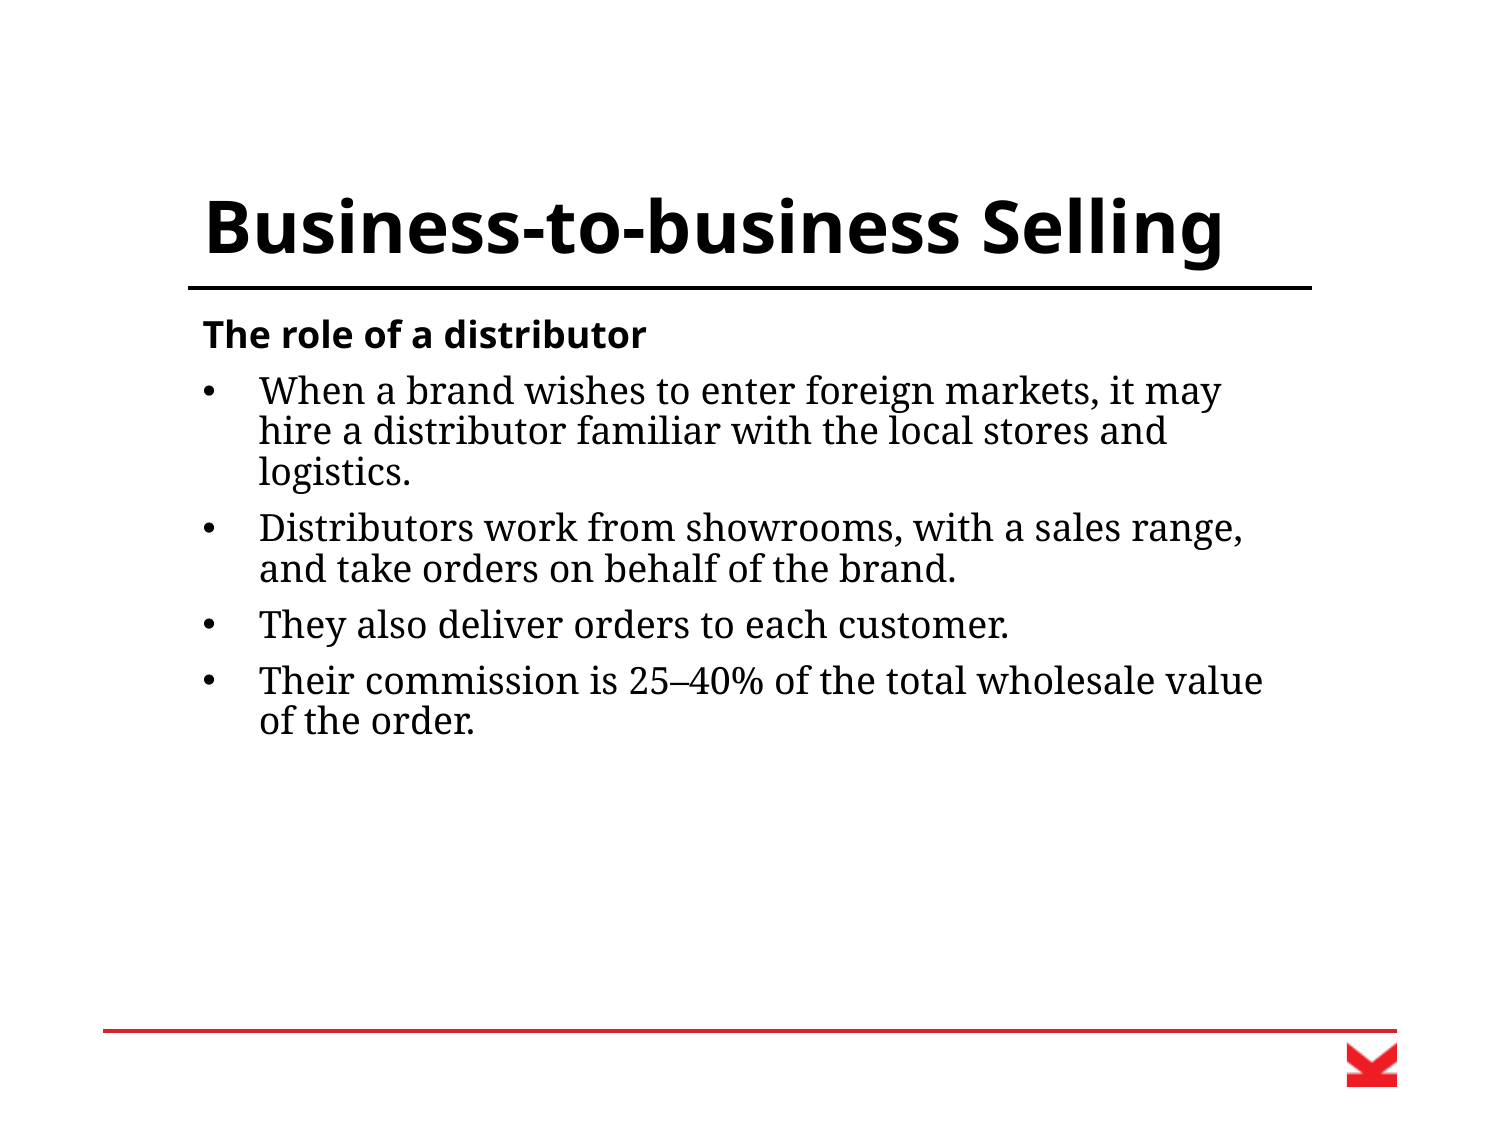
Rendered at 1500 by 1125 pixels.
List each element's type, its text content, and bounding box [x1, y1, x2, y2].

subtitle The role of a distributor When a brand wishes to enter foreign markets, it may hire a distributor familiar with the local stores and logistics. Distributors work from showrooms, with a sales range, and take orders on behalf of the brand. They also deliver orders to each customer. Their commission is 25–40% of the total wholesale value of the order. [187, 308, 1313, 863]
title Business-to-business Selling [188, 59, 1312, 278]
